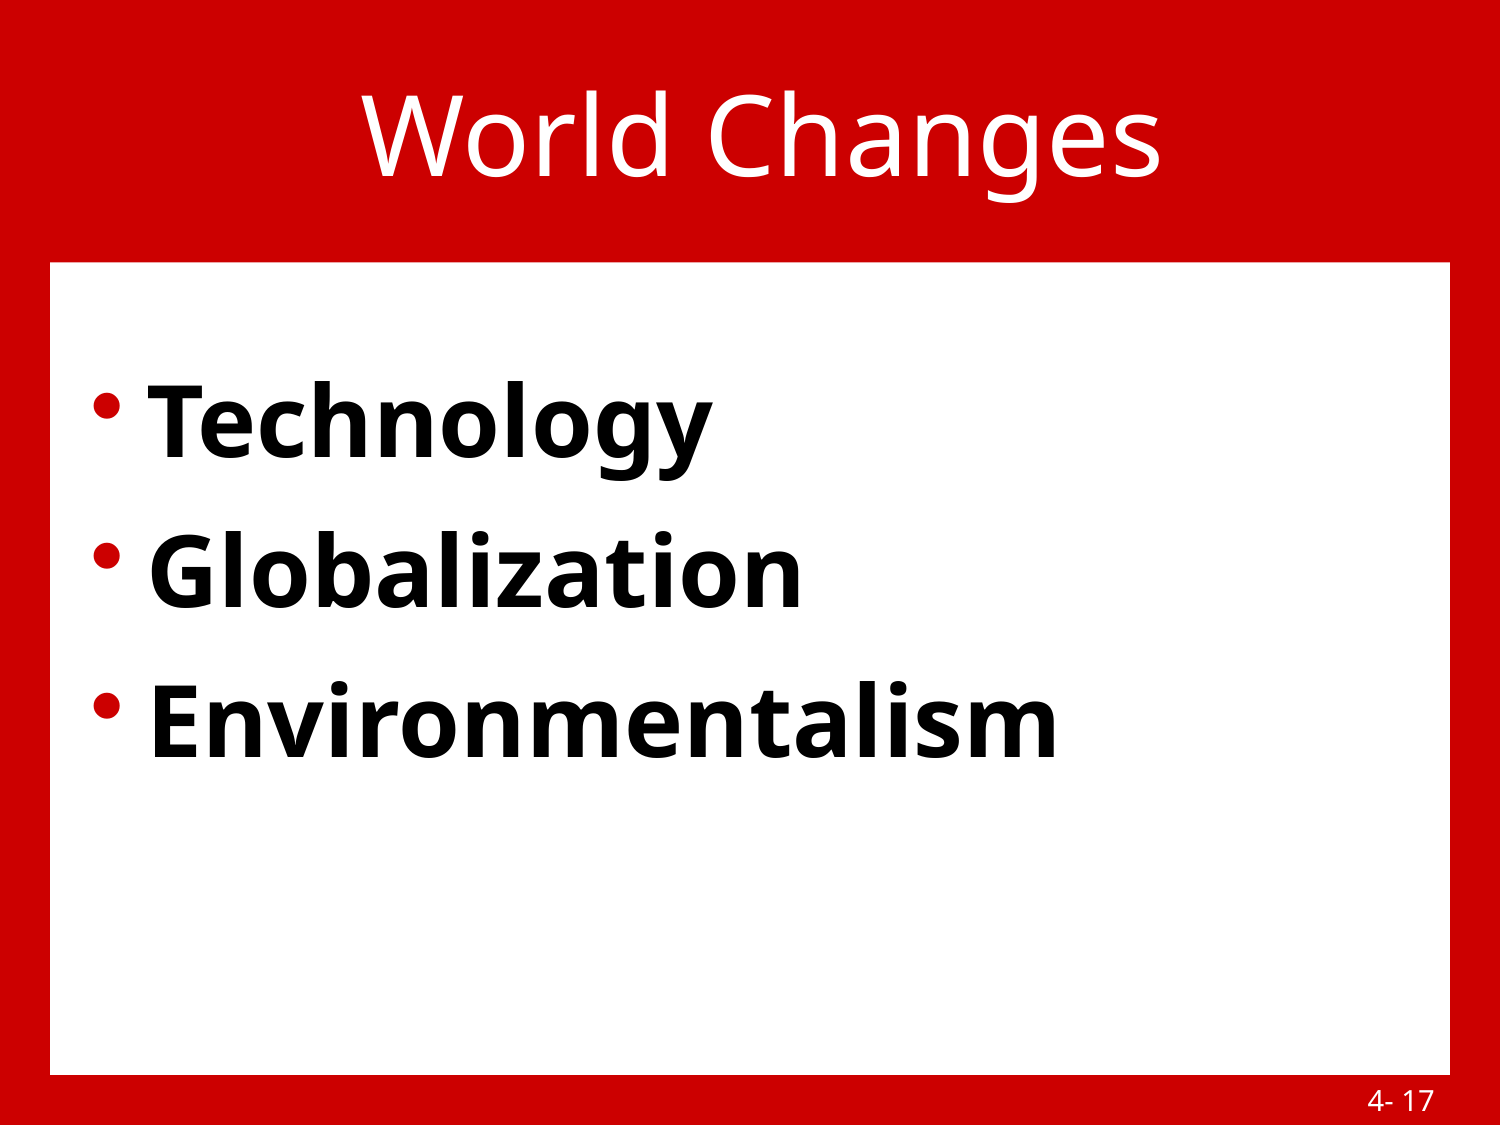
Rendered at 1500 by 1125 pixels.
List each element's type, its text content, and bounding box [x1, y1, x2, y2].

list Technology Globalization Environmentalism [74, 349, 1326, 897]
title World Changes [124, 37, 1401, 226]
text_box [50, 49, 1450, 263]
slide_number 4- 16 [1137, 1074, 1451, 1125]
